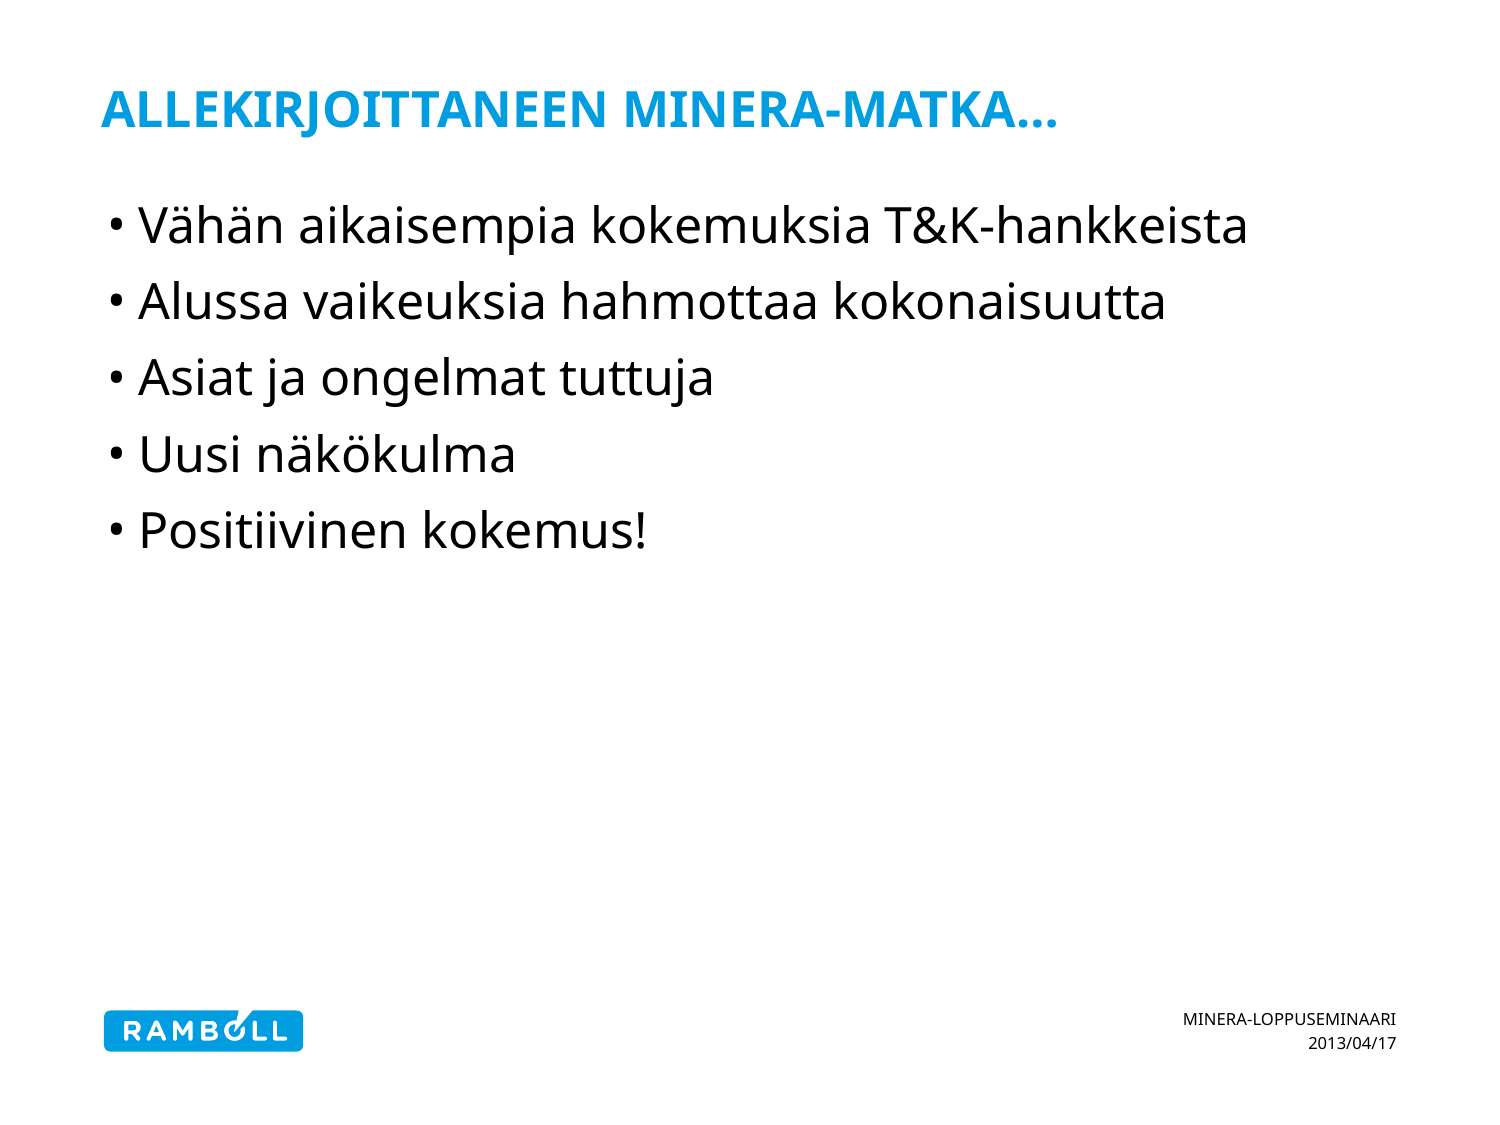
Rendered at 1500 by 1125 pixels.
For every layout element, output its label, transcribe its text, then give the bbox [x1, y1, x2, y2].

list Vähän aikaisempia kokemuksia T&K-hankkeista Alussa vaikeuksia hahmottaa kokonaisuutta Asiat ja ongelmat tuttuja Uusi näkökulma Positiivinen kokemus! [101, 207, 1400, 587]
title Allekirjoittaneen MINERA-matka… [101, 73, 1401, 198]
